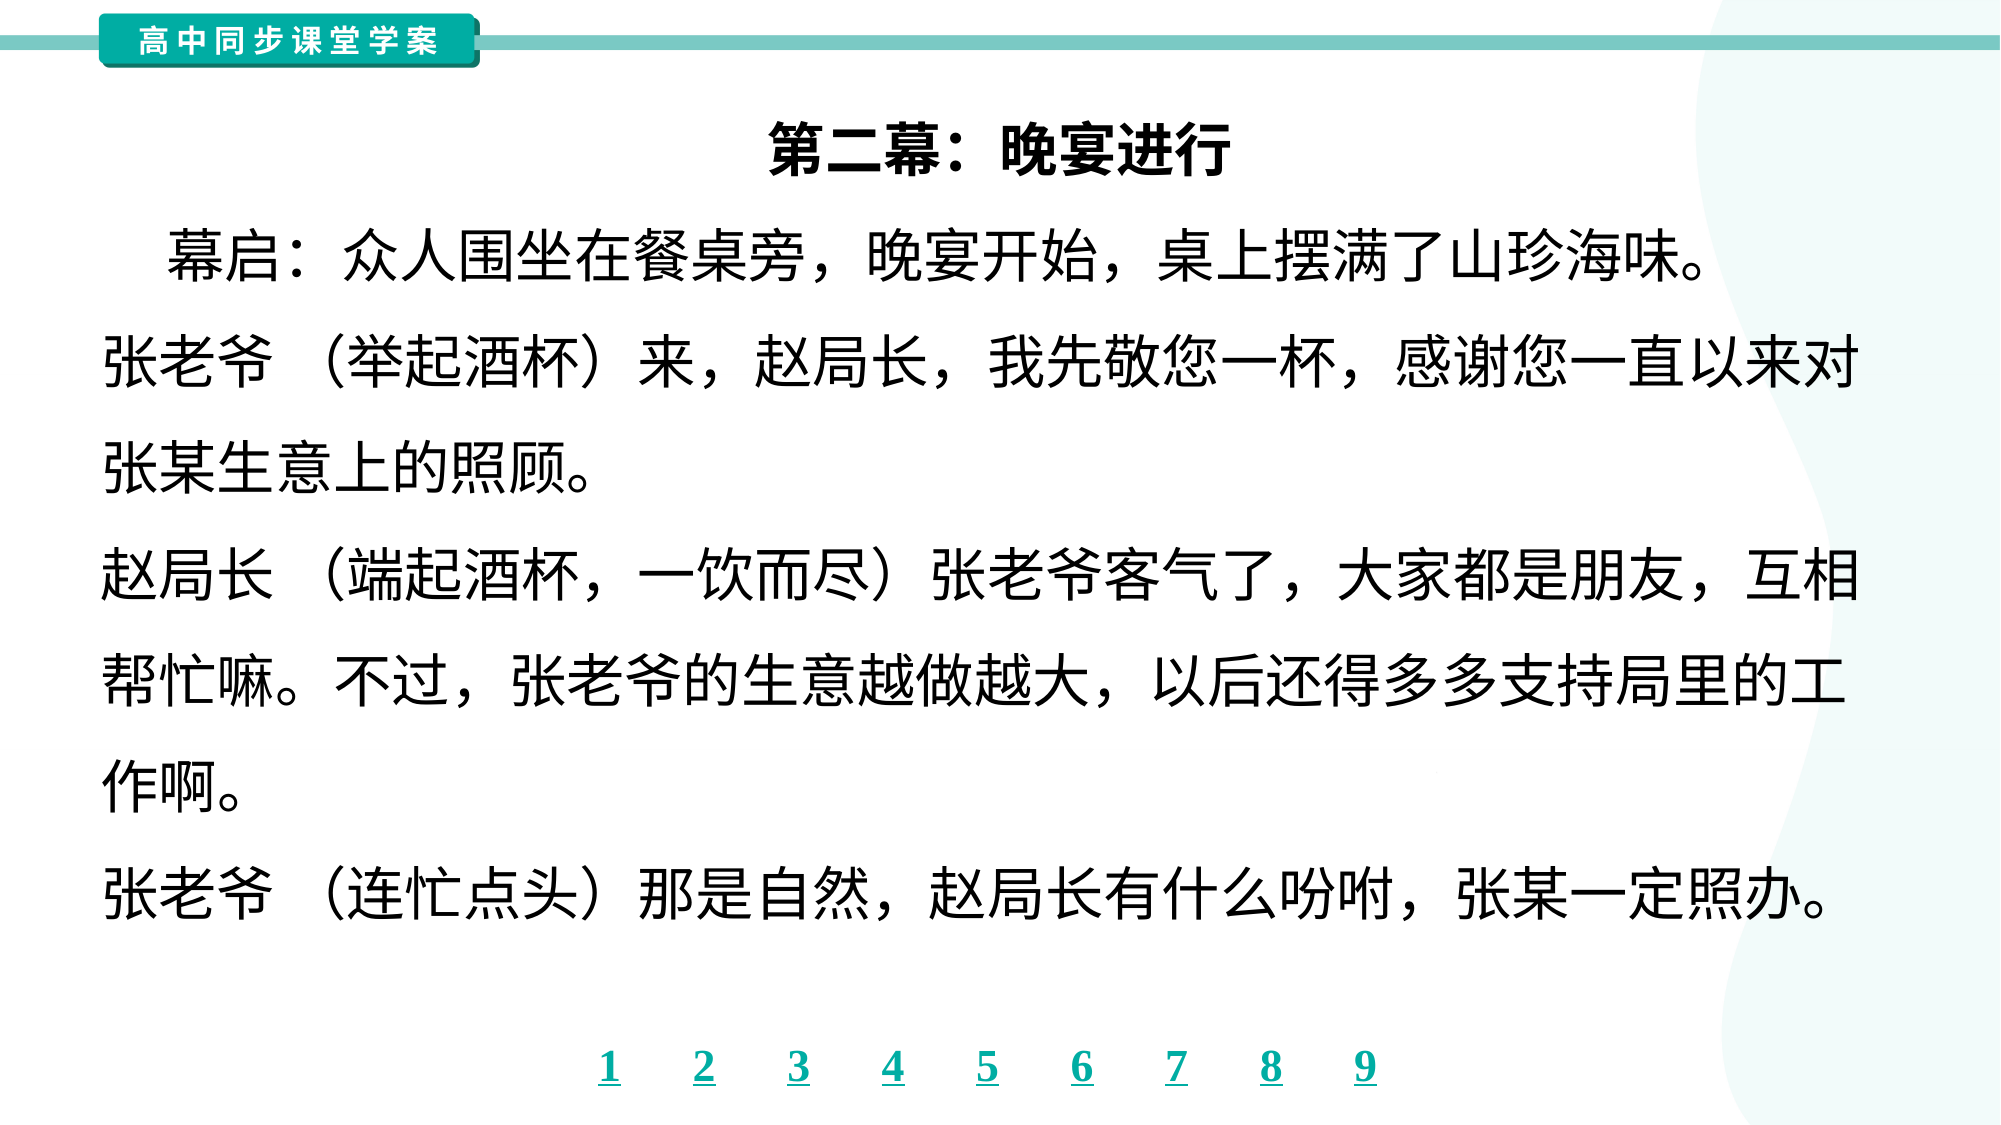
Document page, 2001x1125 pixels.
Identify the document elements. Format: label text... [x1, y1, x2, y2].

text_box 第二幕：晚宴进行 幕启：众人围坐在餐桌旁，晚宴开始，桌上摆满了山珍海味。 张老爷 （举起酒杯）来，赵局长，我先敬您一杯，感谢您一直以来对 张某生意上的照顾。 赵局长 （端起酒杯，一饮而尽）张老爷客气了，大家都是朋友，互相 帮忙嘛。不过，张老爷的生意越做越大，以后还得多多支持局里的工 作啊。 张老爷 （连忙点头）那是自然，赵局长有什么吩咐，张某一定照办。 [100, 76, 1899, 927]
picture [0, 0, 2000, 1125]
